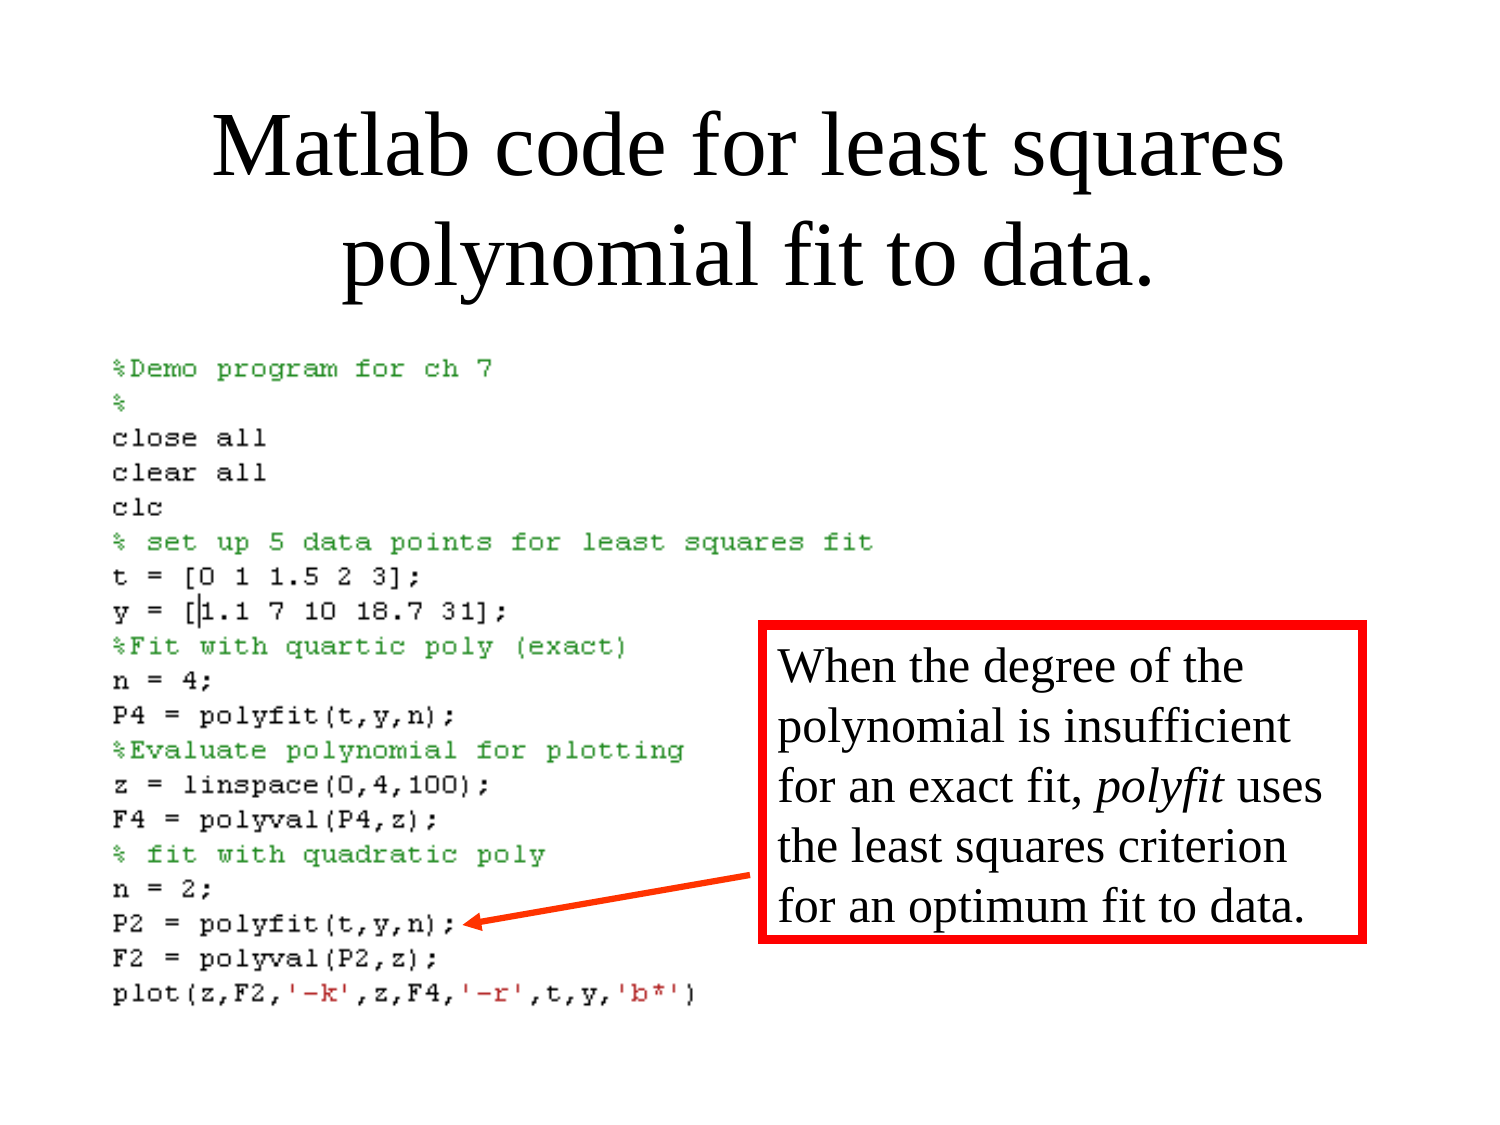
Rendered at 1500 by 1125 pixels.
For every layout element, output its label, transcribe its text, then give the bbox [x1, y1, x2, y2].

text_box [462, 624, 1363, 950]
picture [99, 349, 888, 1043]
title Matlab code for least squares polynomial fit to data. [112, 99, 1388, 288]
